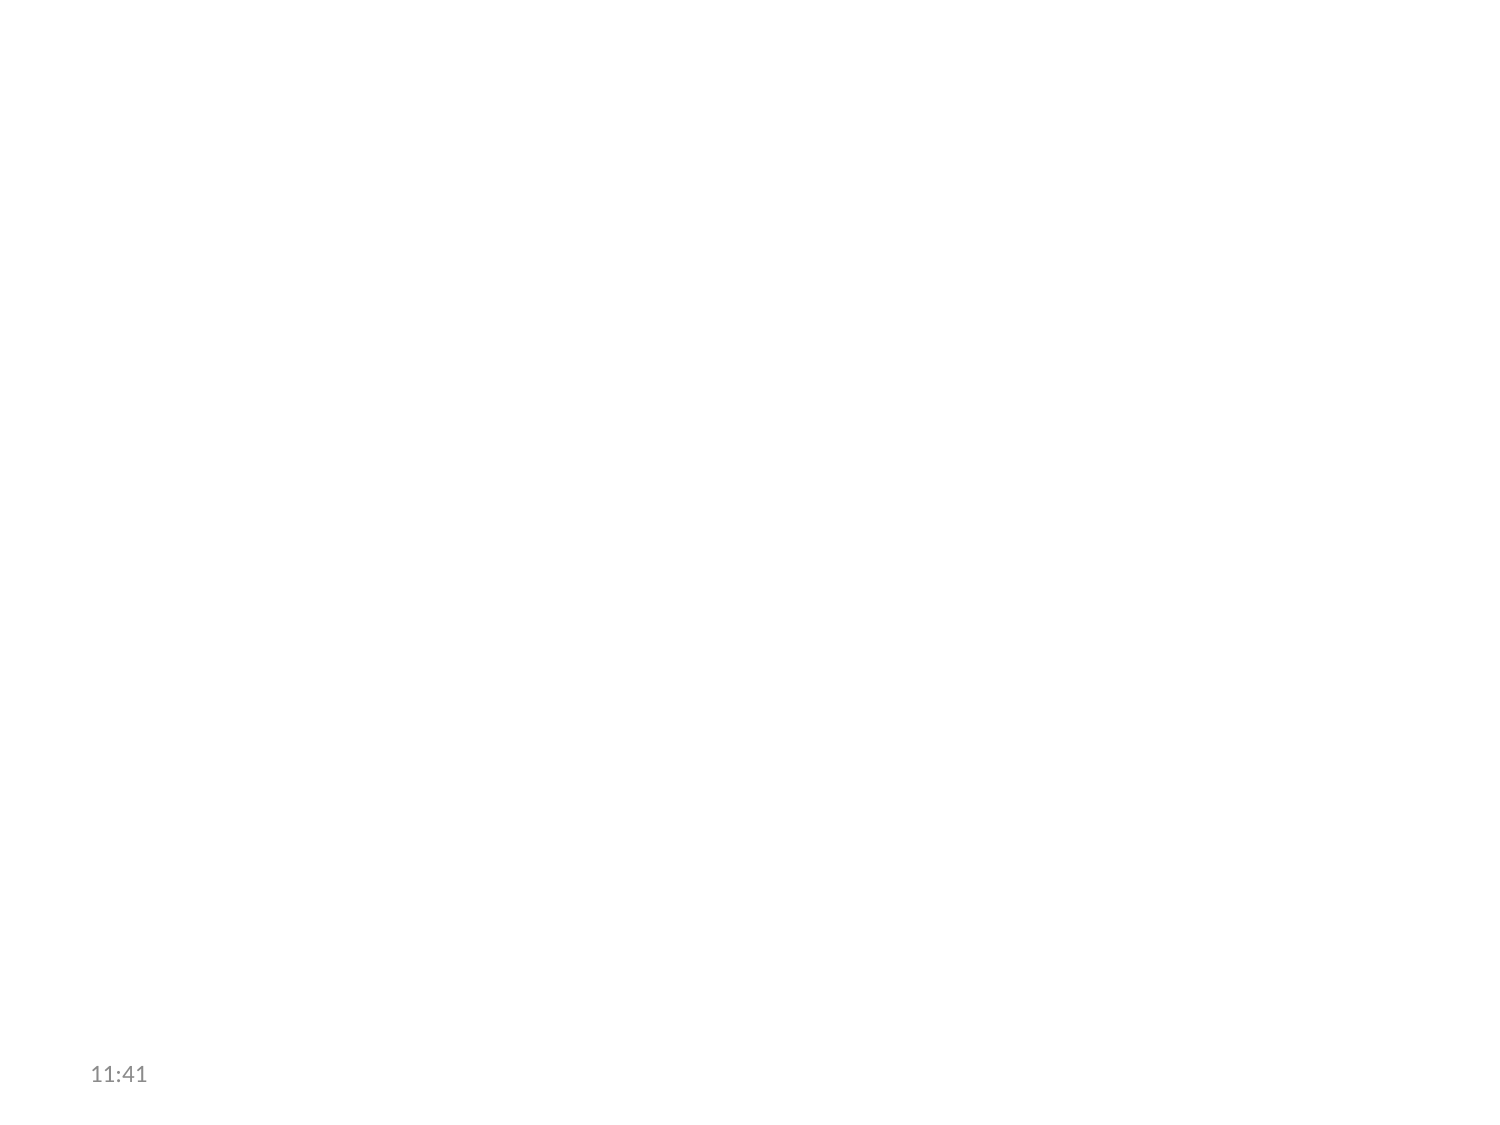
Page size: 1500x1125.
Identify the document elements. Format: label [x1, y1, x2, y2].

slide_number [75, 1042, 425, 1103]
